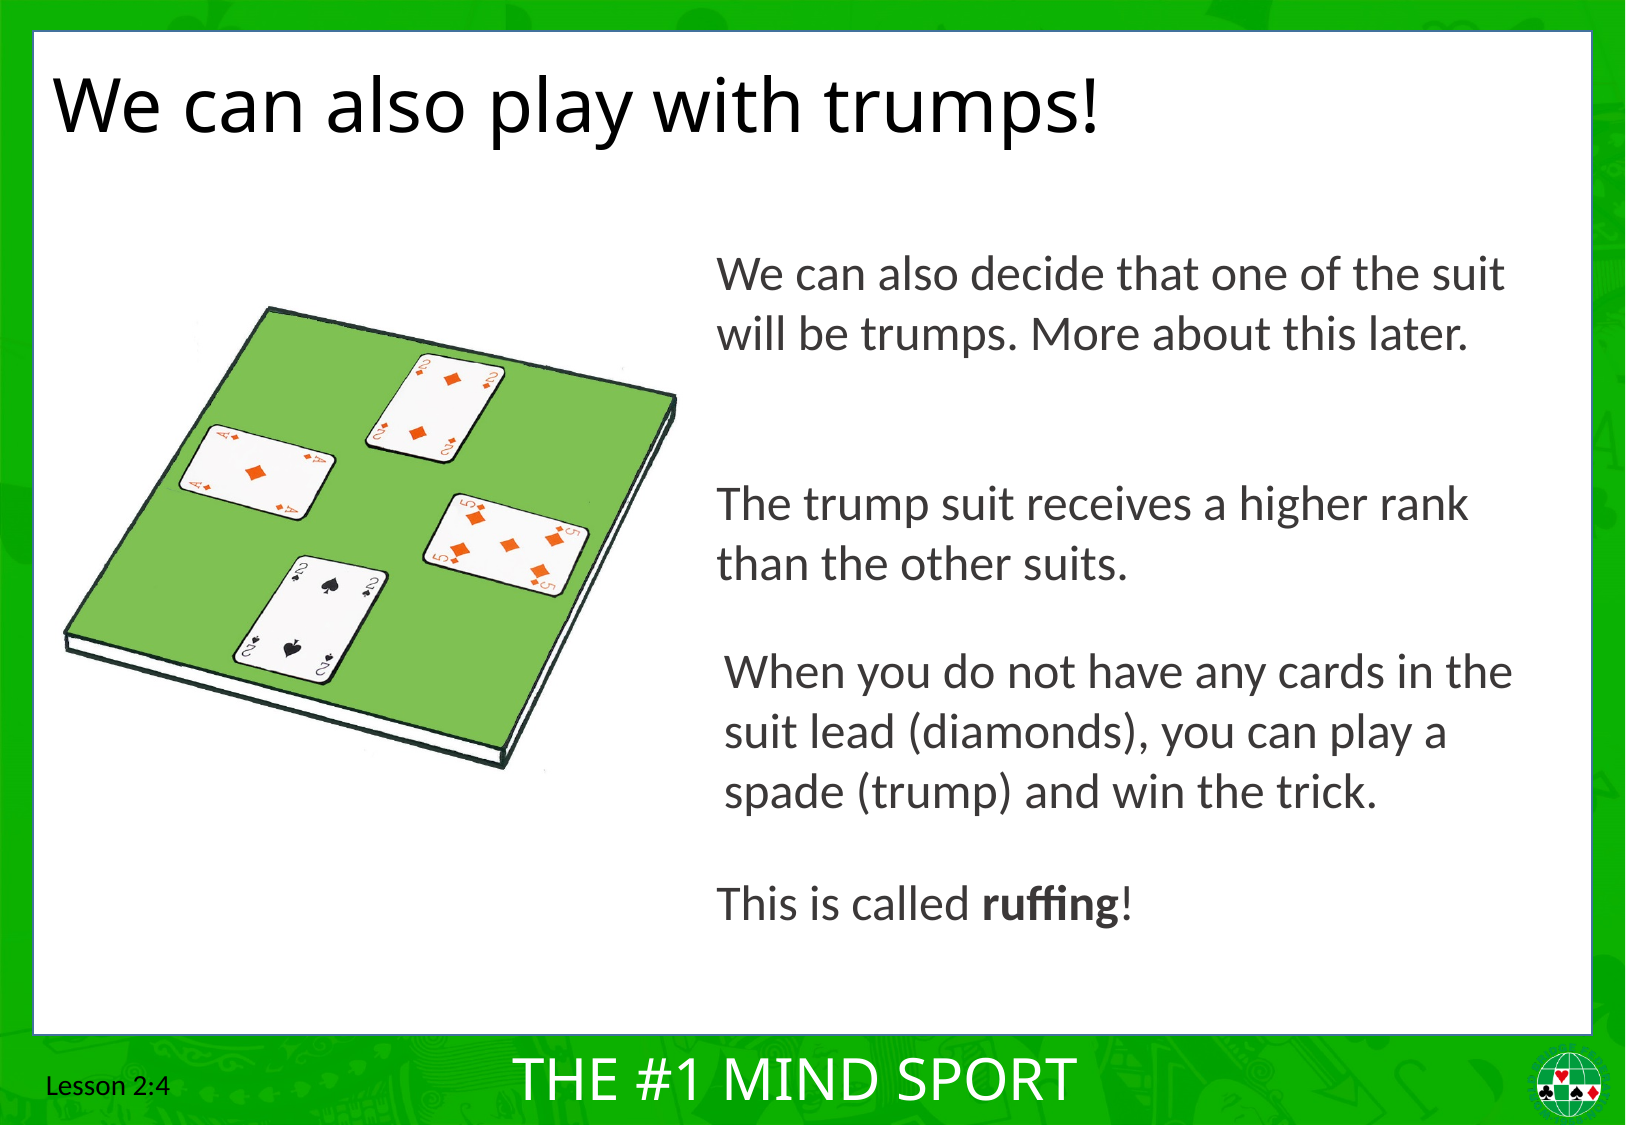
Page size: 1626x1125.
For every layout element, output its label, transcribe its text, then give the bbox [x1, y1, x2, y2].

text_box We can also decide that one of the suit will be trumps. More about this later. [701, 233, 1529, 368]
text_box This is called ruffing! [701, 863, 1499, 939]
text_box The trump suit receives a higher rank than the other suits. [701, 463, 1499, 598]
title We can also play with trumps! [37, 38, 1566, 179]
text_box When you do not have any cards in the suit lead (diamonds), you can play a spade (trump) and win the trick. [709, 631, 1529, 827]
picture [0, 0, 1626, 1125]
